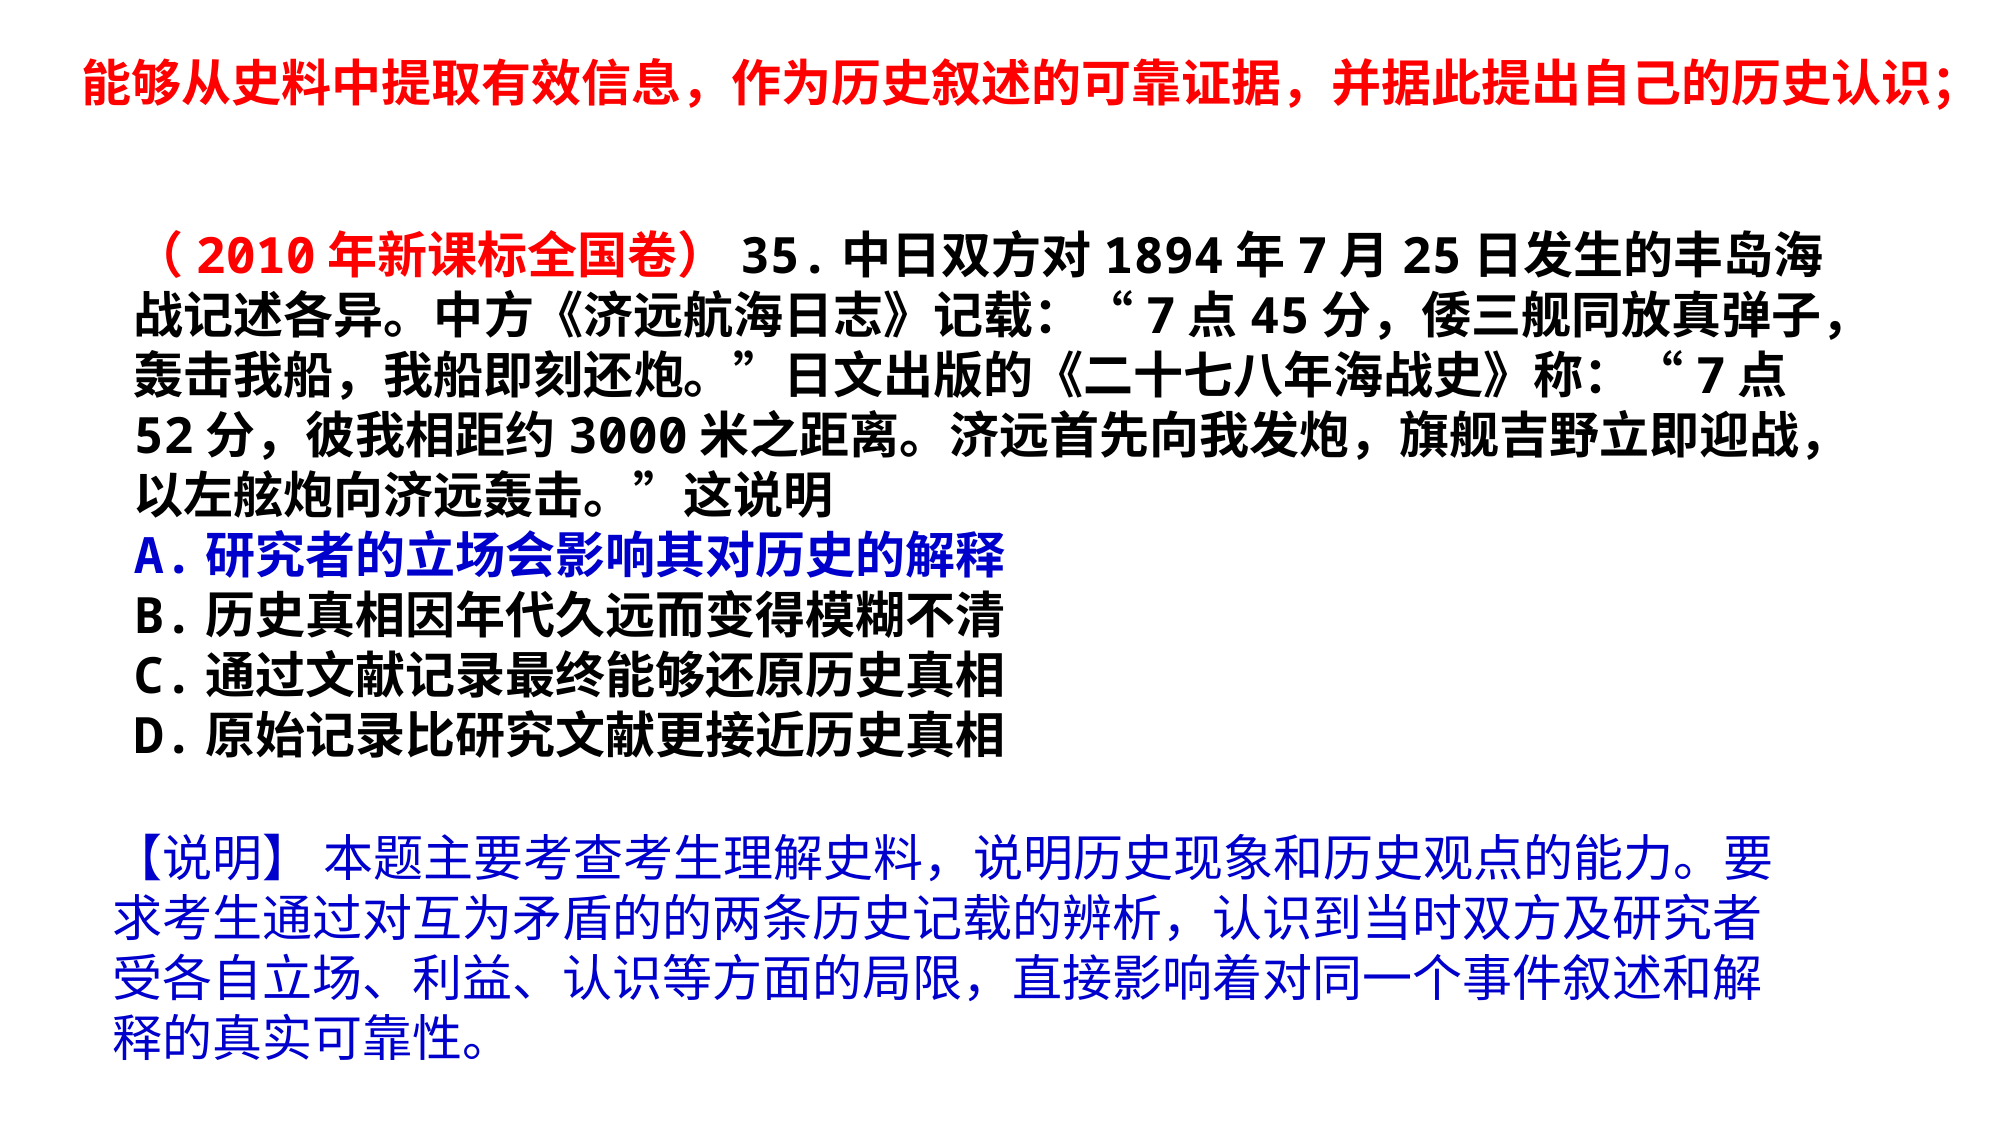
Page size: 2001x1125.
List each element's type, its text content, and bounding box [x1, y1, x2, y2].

text_box 能够从史料中提取有效信息，作为历史叙述的可靠证据，并据此提出自己的历史认识； [66, 44, 1997, 120]
text_box （2010年新课标全国卷）35.中日双方对1894年7月25日发生的丰岛海战记述各异。中方《济远航海日志》记载：“7点45分，倭三舰同放真弹子，轰击我船，我船即刻还炮。”日文出版的《二十七八年海战史》称：“7点52分，彼我相距约3000米之距离。济远首先向我发炮，旗舰吉野立即迎战，以左舷炮向济远轰击。”这说明 A.研究者的立场会影响其对历史的解释 B.历史真相因年代久远而变得模糊不清 C.通过文献记录最终能够还原历史真相 D.原始记录比研究文献更接近历史真相 [119, 215, 1843, 771]
text_box 【说明】 本题主要考查考生理解史料，说明历史现象和历史观点的能力。要求考生通过对互为矛盾的的两条历史记载的辨析，认识到当时双方及研究者受各自立场、利益、认识等方面的局限，直接影响着对同一个事件叙述和解释的真实可靠性。 [97, 818, 1803, 1074]
